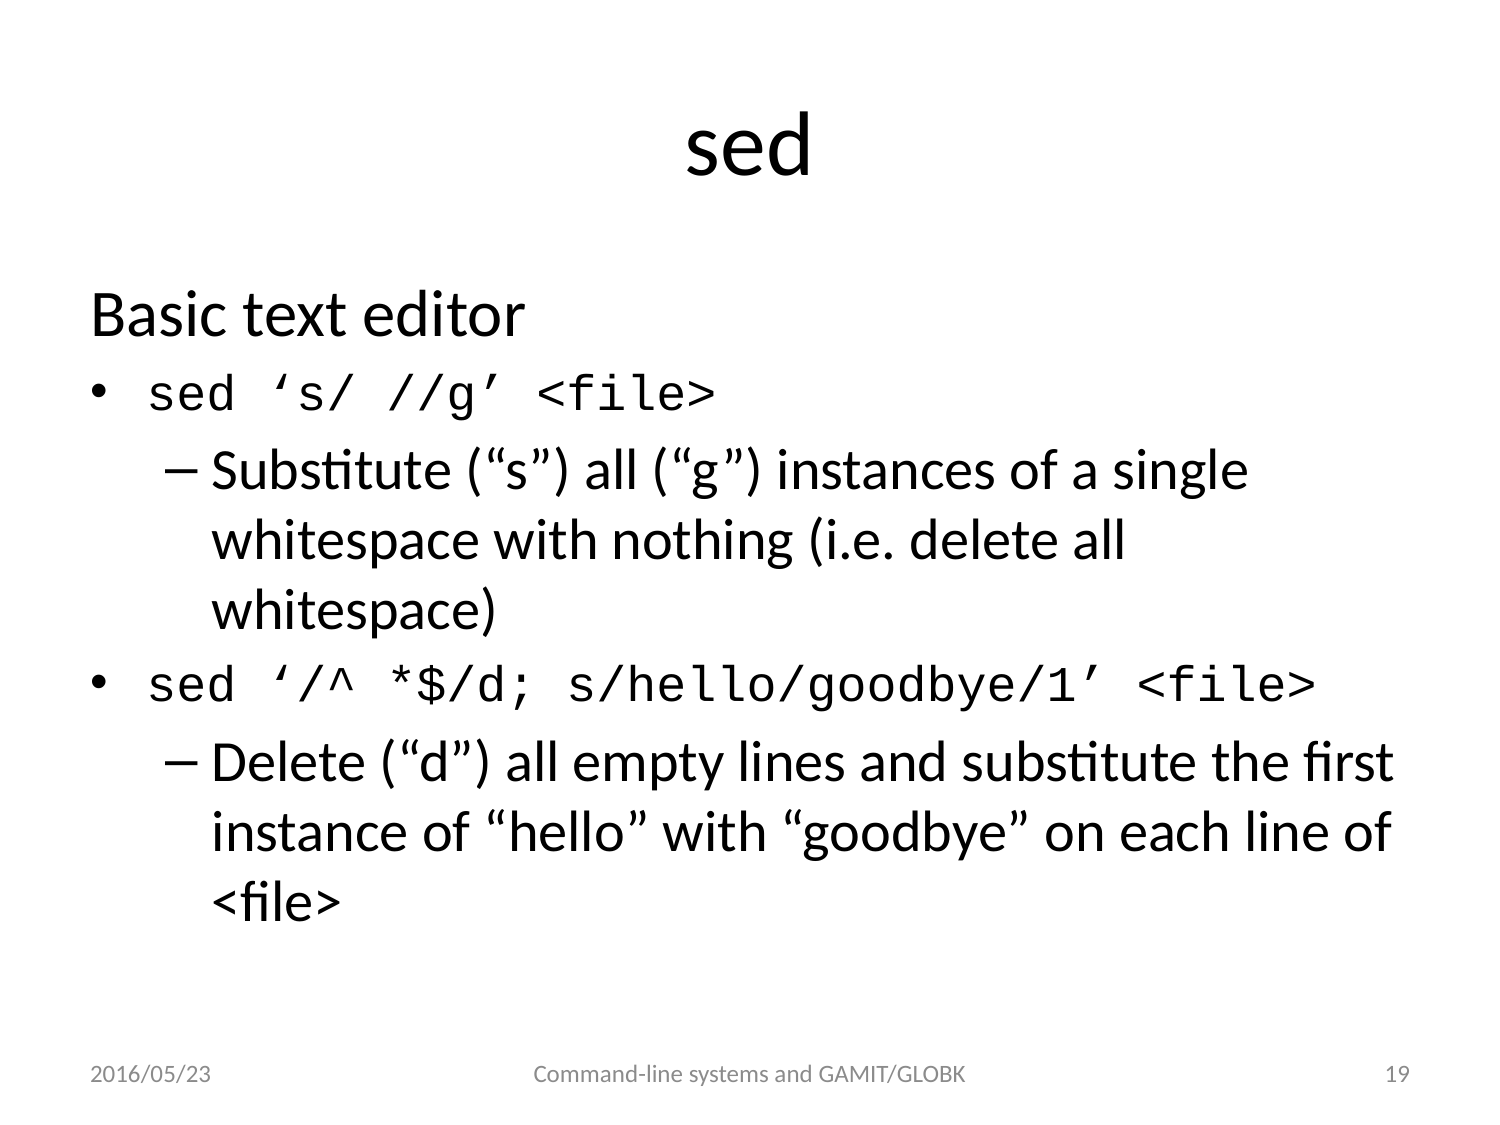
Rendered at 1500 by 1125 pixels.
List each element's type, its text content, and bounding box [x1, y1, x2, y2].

footer Command-line systems and GAMIT/GLOBK [512, 1042, 988, 1103]
list Basic text editor sed ‘s/ //g’ <file> Substitute (“s”) all (“g”) instances of a single whitespace with nothing (i.e. delete all whitespace) sed ‘/^ *$/d; s/hello/goodbye/1’ <file> Delete (“d”) all empty lines and substitute the first instance of “hello” with “goodbye” on each line of <file> [75, 262, 1425, 1005]
title sed [75, 45, 1425, 233]
slide_number 19 [1074, 1042, 1425, 1103]
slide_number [75, 1042, 425, 1103]
